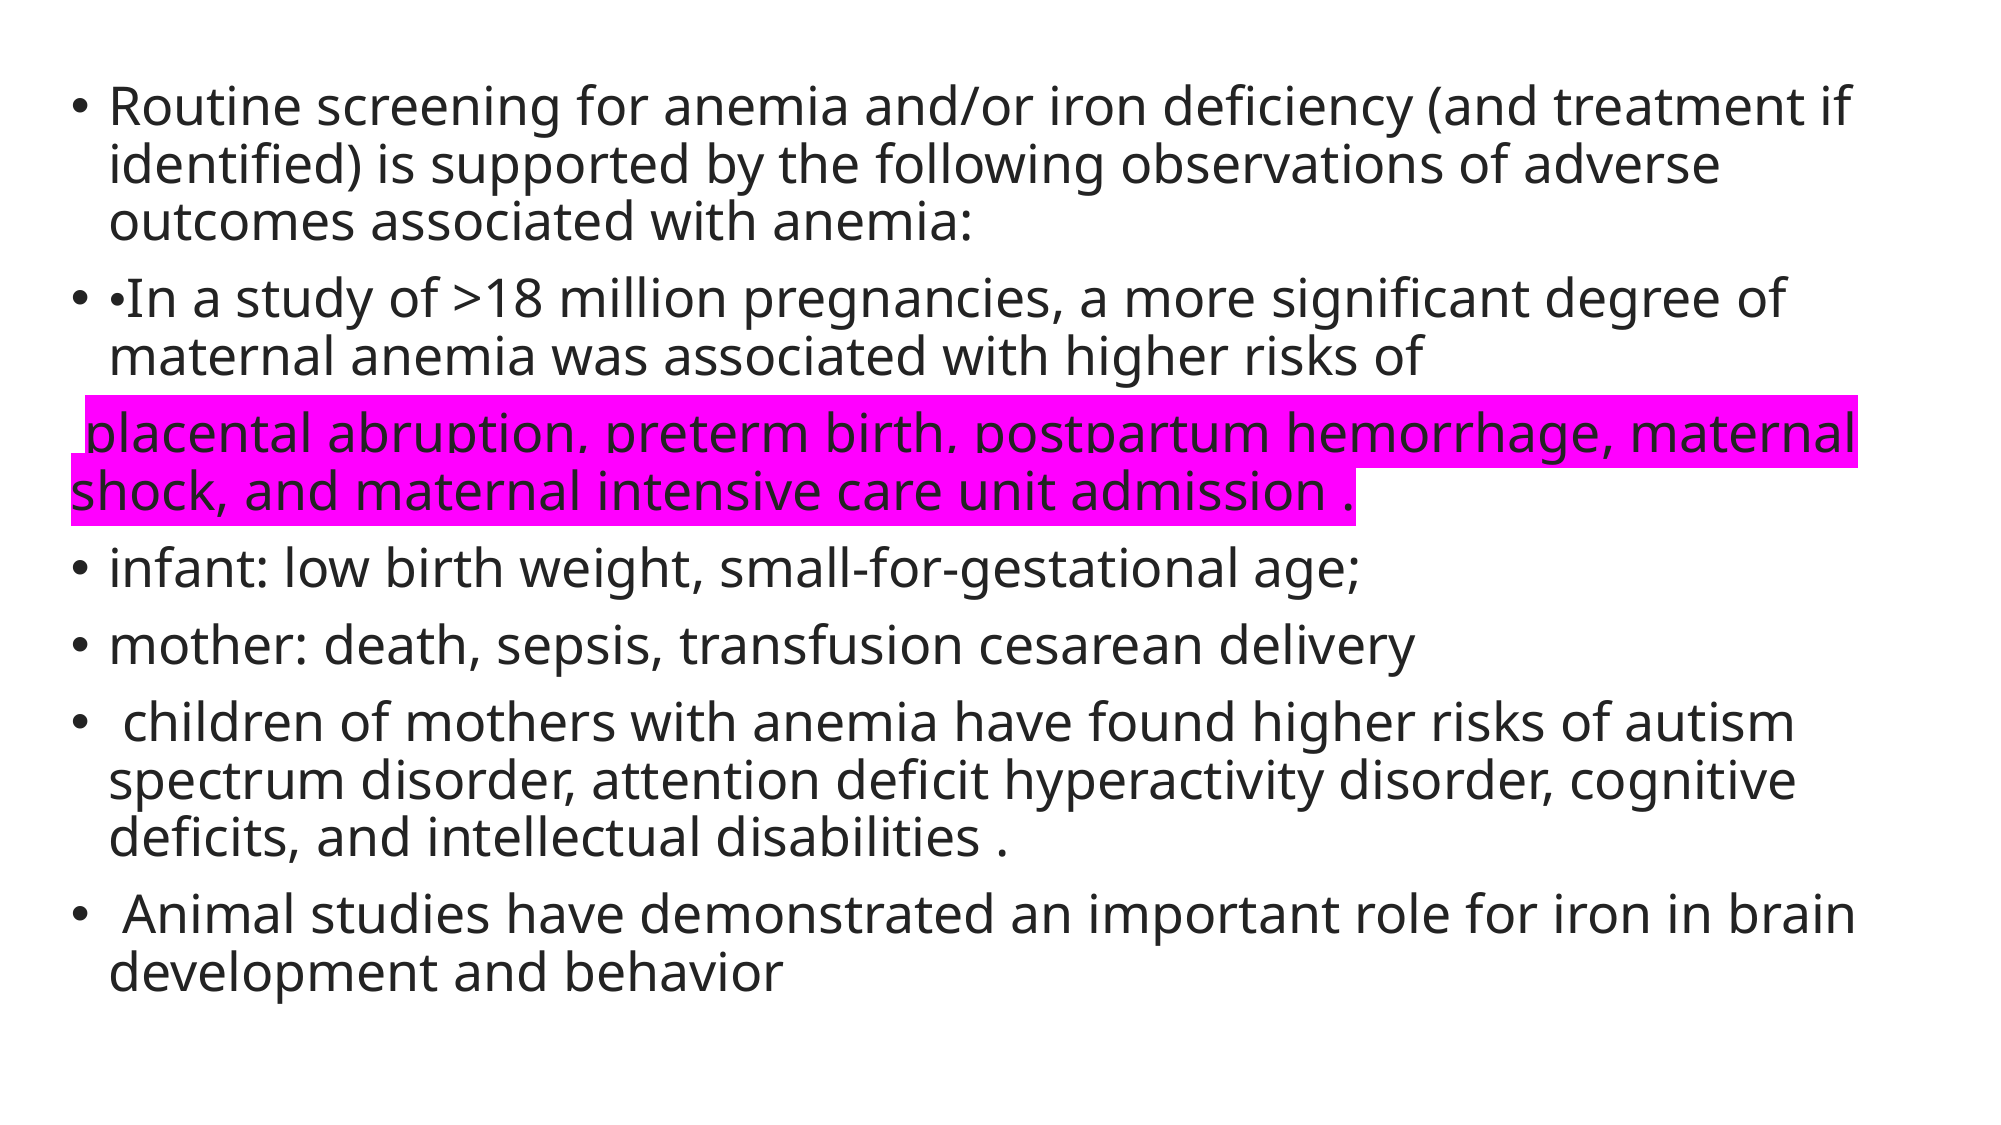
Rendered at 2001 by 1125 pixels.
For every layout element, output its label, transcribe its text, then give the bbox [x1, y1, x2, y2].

list Routine screening for anemia and/or iron deficiency (and treatment if identified) is supported by the following observations of adverse outcomes associated with anemia: •In a study of >18 million pregnancies, a more significant degree of maternal anemia was associated with higher risks of placental abruption, preterm birth, postpartum hemorrhage, maternal shock, and maternal intensive care unit admission . infant: low birth weight, small-for-gestational age; mother: death, sepsis, transfusion cesarean delivery children of mothers with anemia have found higher risks of autism spectrum disorder, attention deficit hyperactivity disorder, cognitive deficits, and intellectual disabilities . Animal studies have demonstrated an important role for iron in brain development and behavior [55, 71, 1940, 1014]
